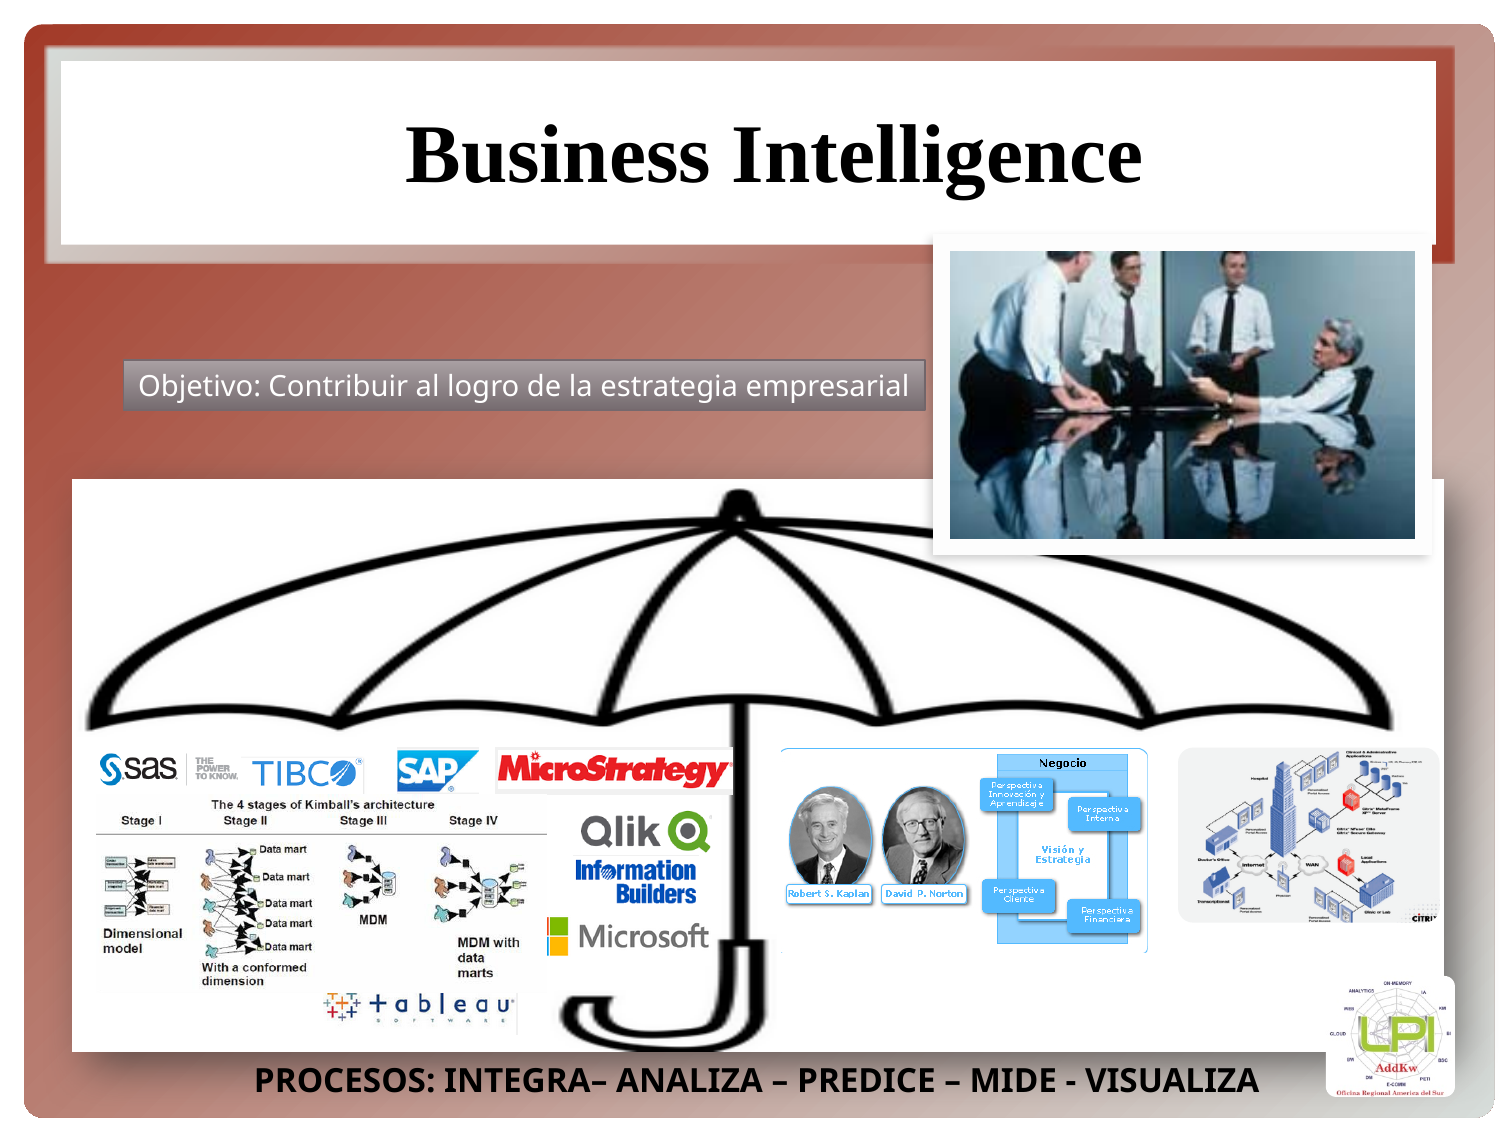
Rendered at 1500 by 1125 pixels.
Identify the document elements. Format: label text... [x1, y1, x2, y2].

picture [72, 250, 1456, 1098]
text_box Business Intelligence [390, 92, 1160, 207]
text_box Objetivo: Contribuir al logro de la estrategia empresarial [123, 359, 924, 411]
text_box PROCESOS: INTEGRA– ANALIZA – PREDICE – MIDE - VISUALIZA [239, 1052, 1276, 1106]
